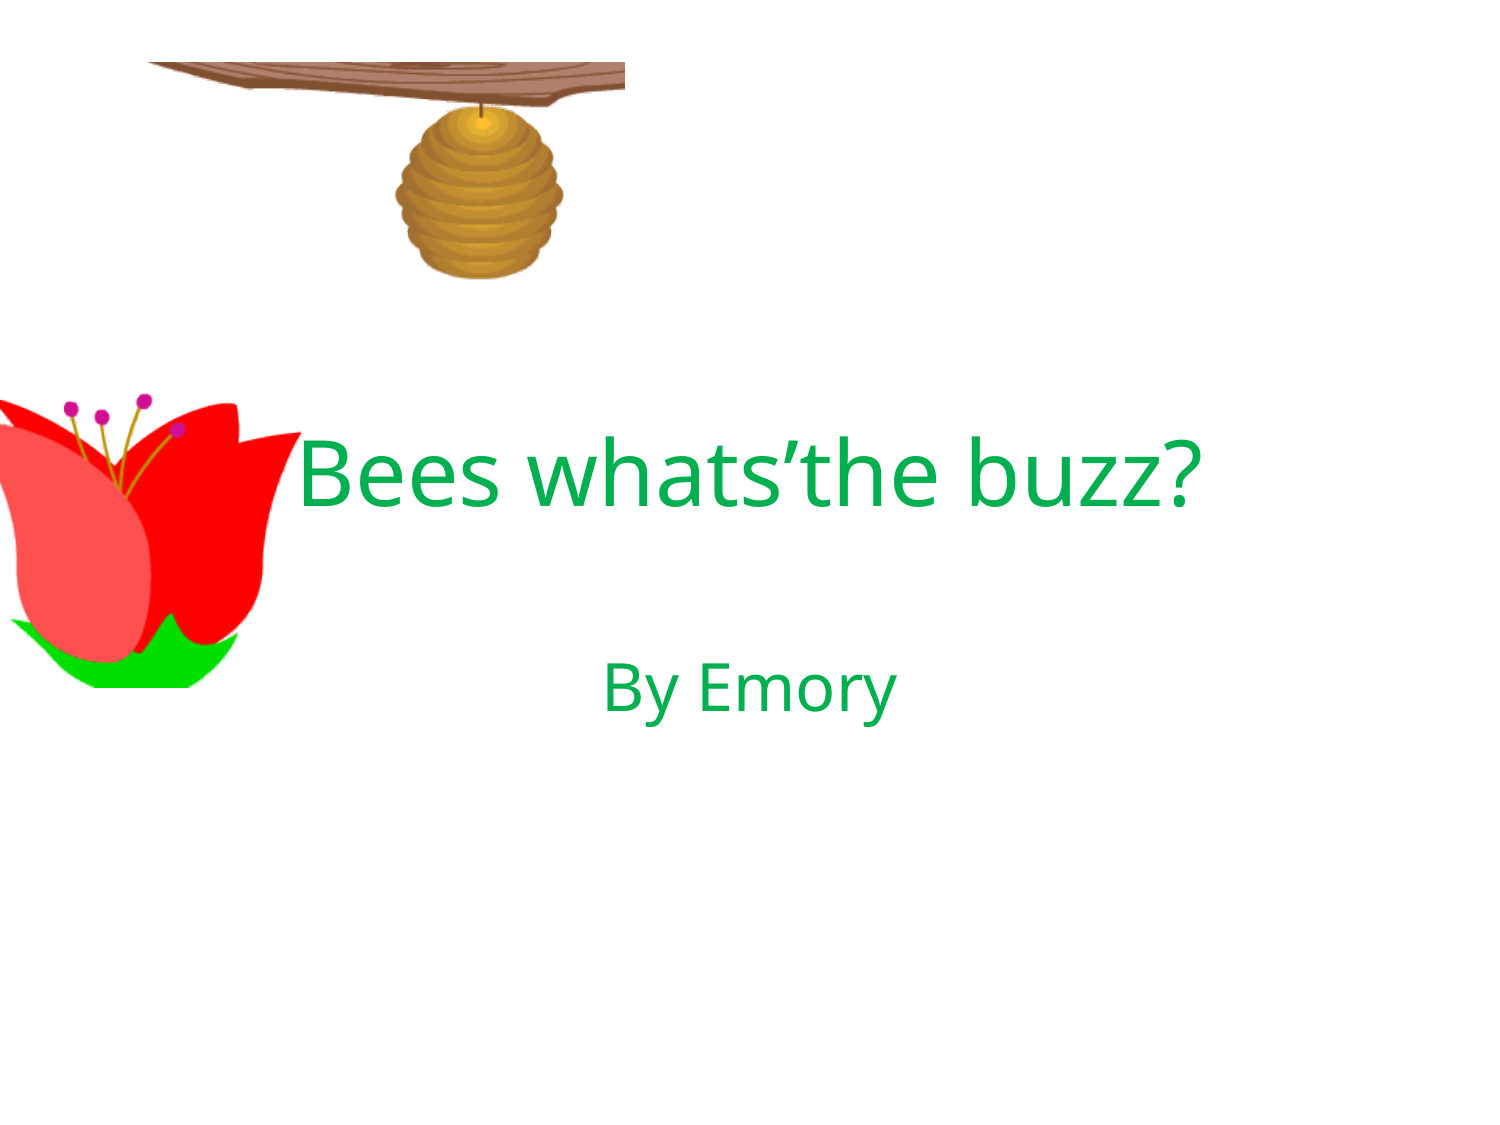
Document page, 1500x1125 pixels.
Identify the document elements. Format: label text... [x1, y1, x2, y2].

title Bees whats’the buzz? [629, 349, 1388, 591]
picture [0, 62, 626, 688]
subtitle By Emory [225, 637, 1275, 925]
